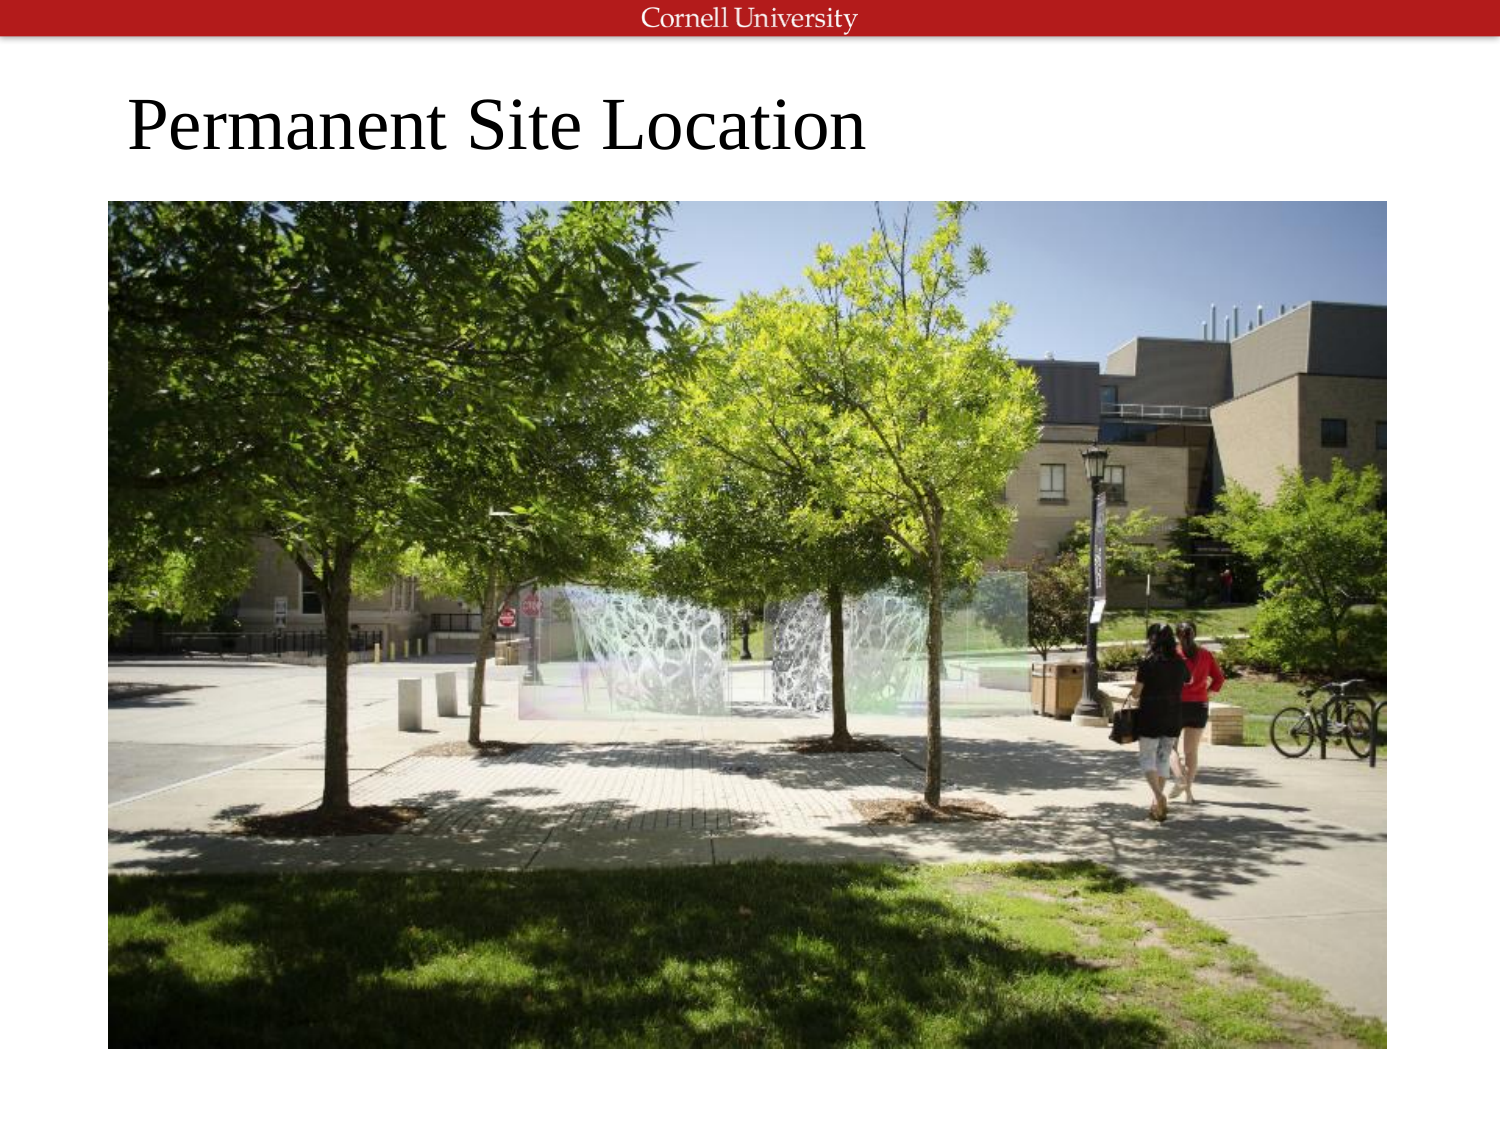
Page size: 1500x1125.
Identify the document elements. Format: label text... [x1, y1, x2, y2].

picture [108, 201, 1388, 1049]
picture [635, 0, 858, 60]
text_box Permanent Site Location [112, 67, 884, 173]
